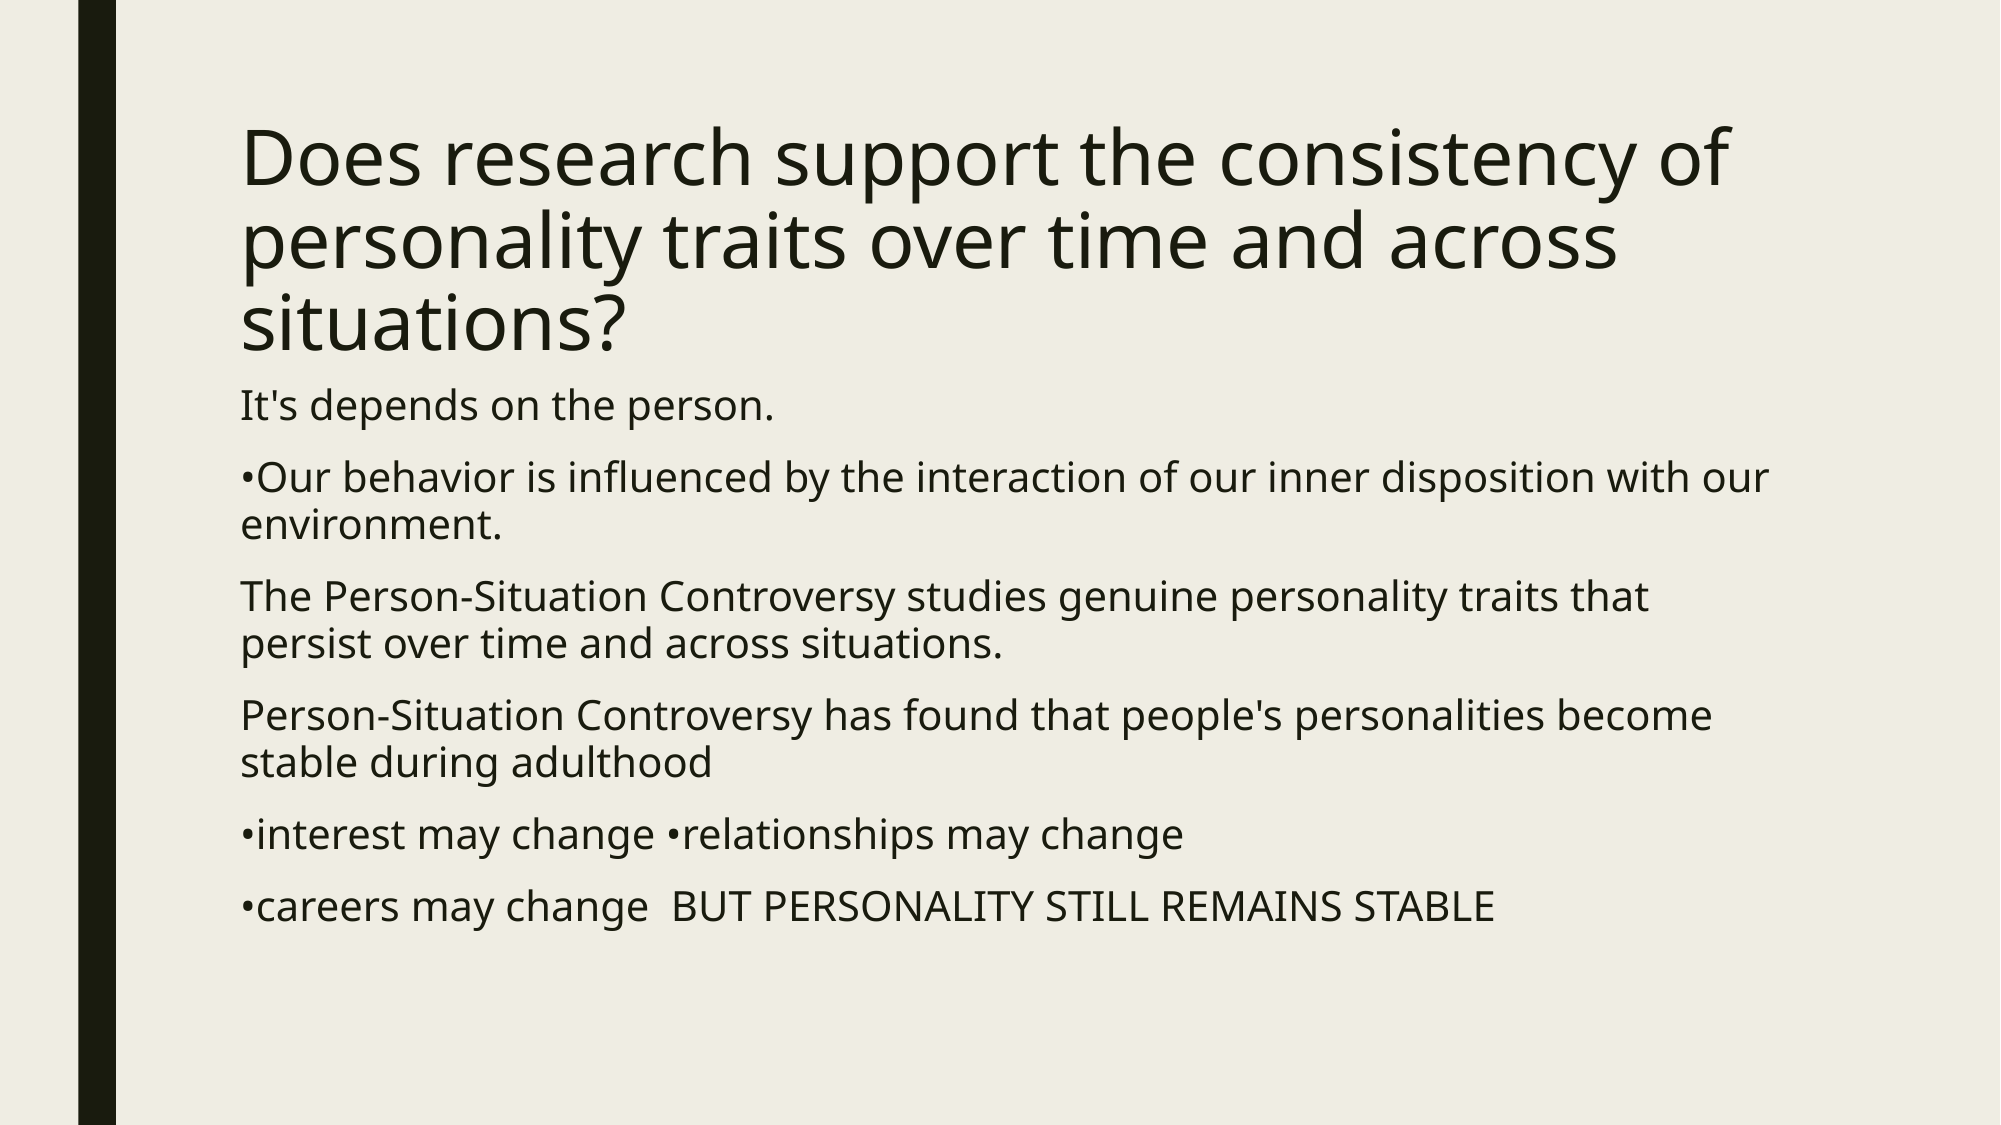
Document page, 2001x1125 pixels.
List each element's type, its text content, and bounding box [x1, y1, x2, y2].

title Does research support the consistency of personality traits over time and across situations? [225, 112, 1800, 357]
list It's depends on the person. •Our behavior is influenced by the interaction of our inner disposition with our environment. The Person-Situation Controversy studies genuine personality traits that persist over time and across situations. Person-Situation Controversy has found that people's personalities become stable during adulthood •interest may change •relationships may change •careers may change BUT PERSONALITY STILL REMAINS STABLE [225, 375, 1800, 963]
